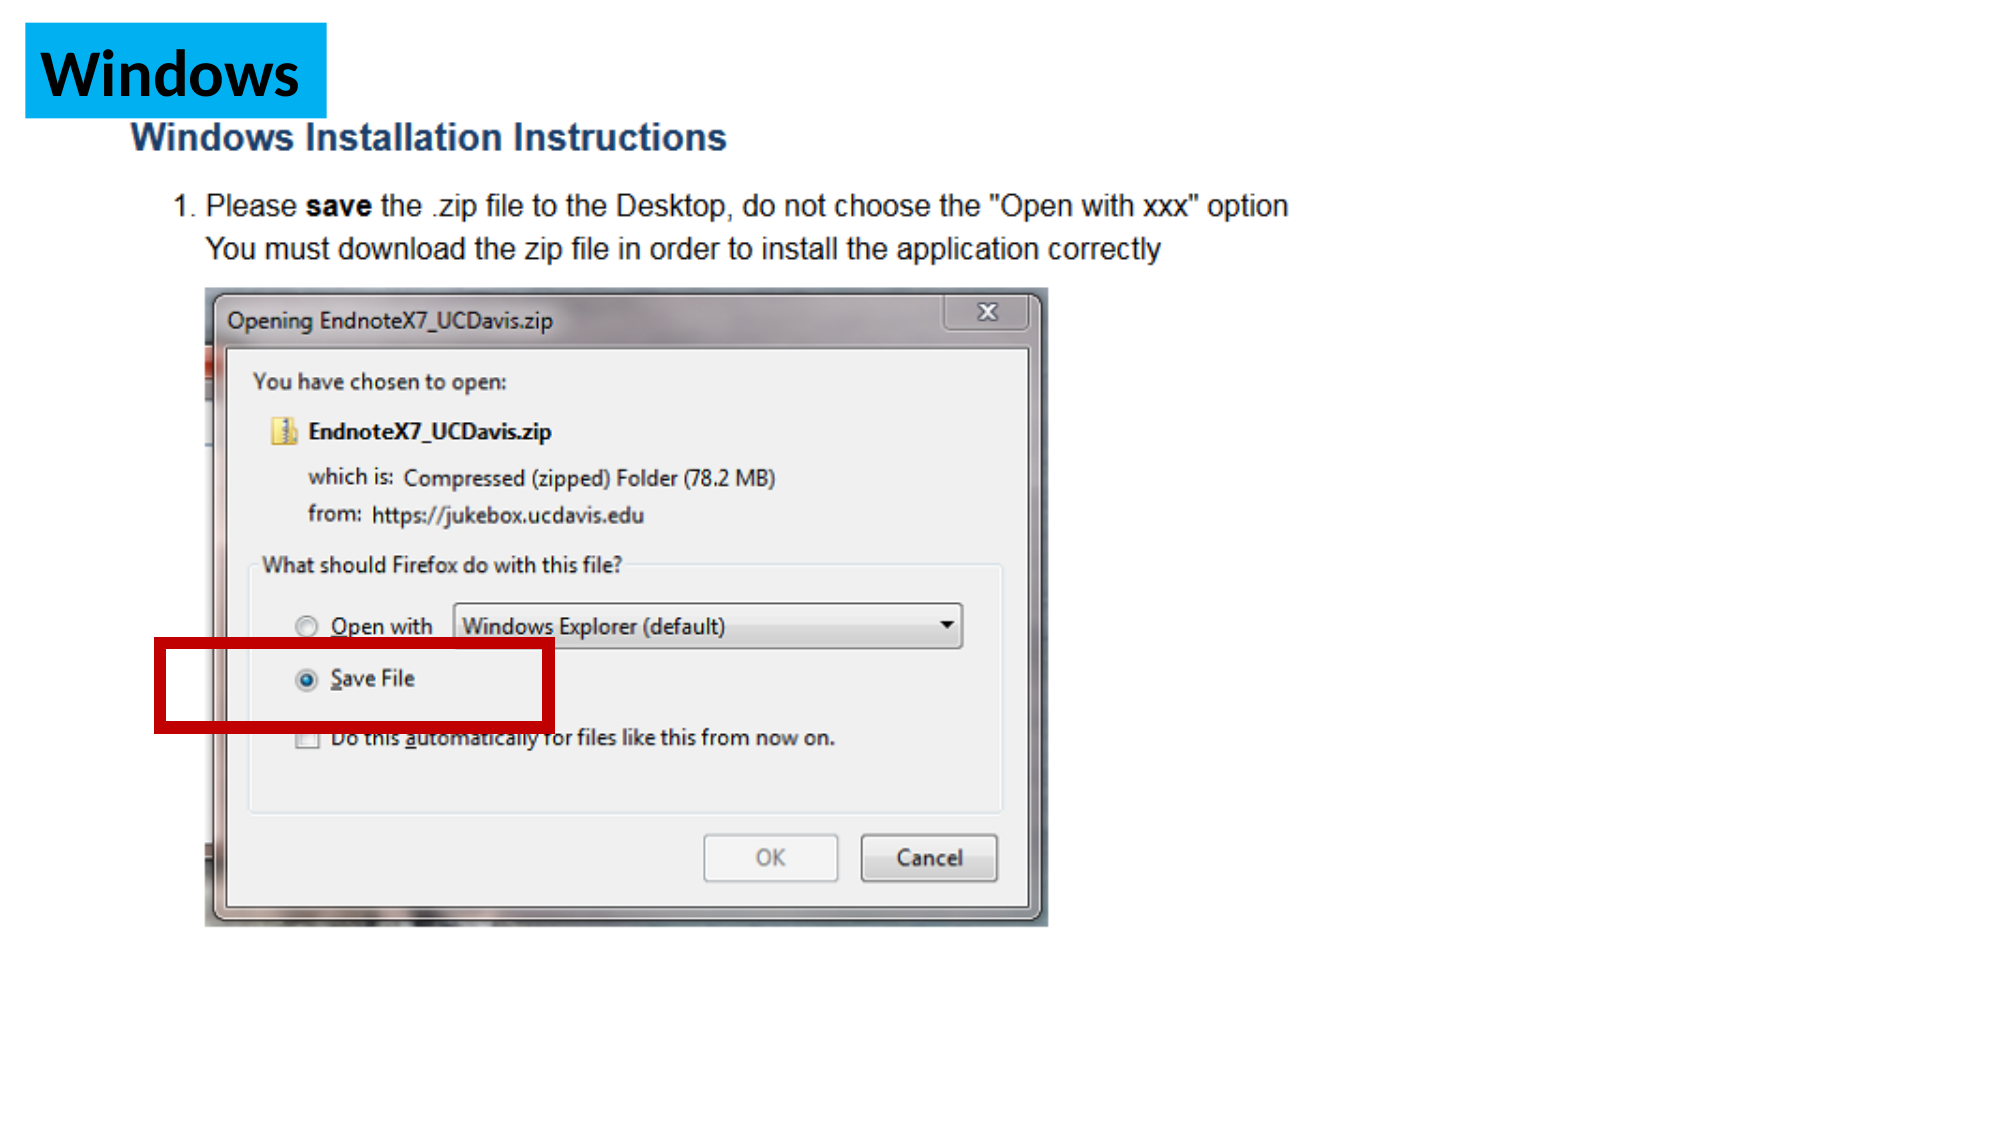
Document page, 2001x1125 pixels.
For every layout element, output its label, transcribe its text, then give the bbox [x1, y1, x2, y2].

picture [195, 90, 217, 95]
text_box Windows [25, 22, 327, 119]
picture [121, 90, 1341, 946]
picture [159, 90, 183, 95]
picture [234, 90, 242, 95]
picture [277, 90, 295, 95]
